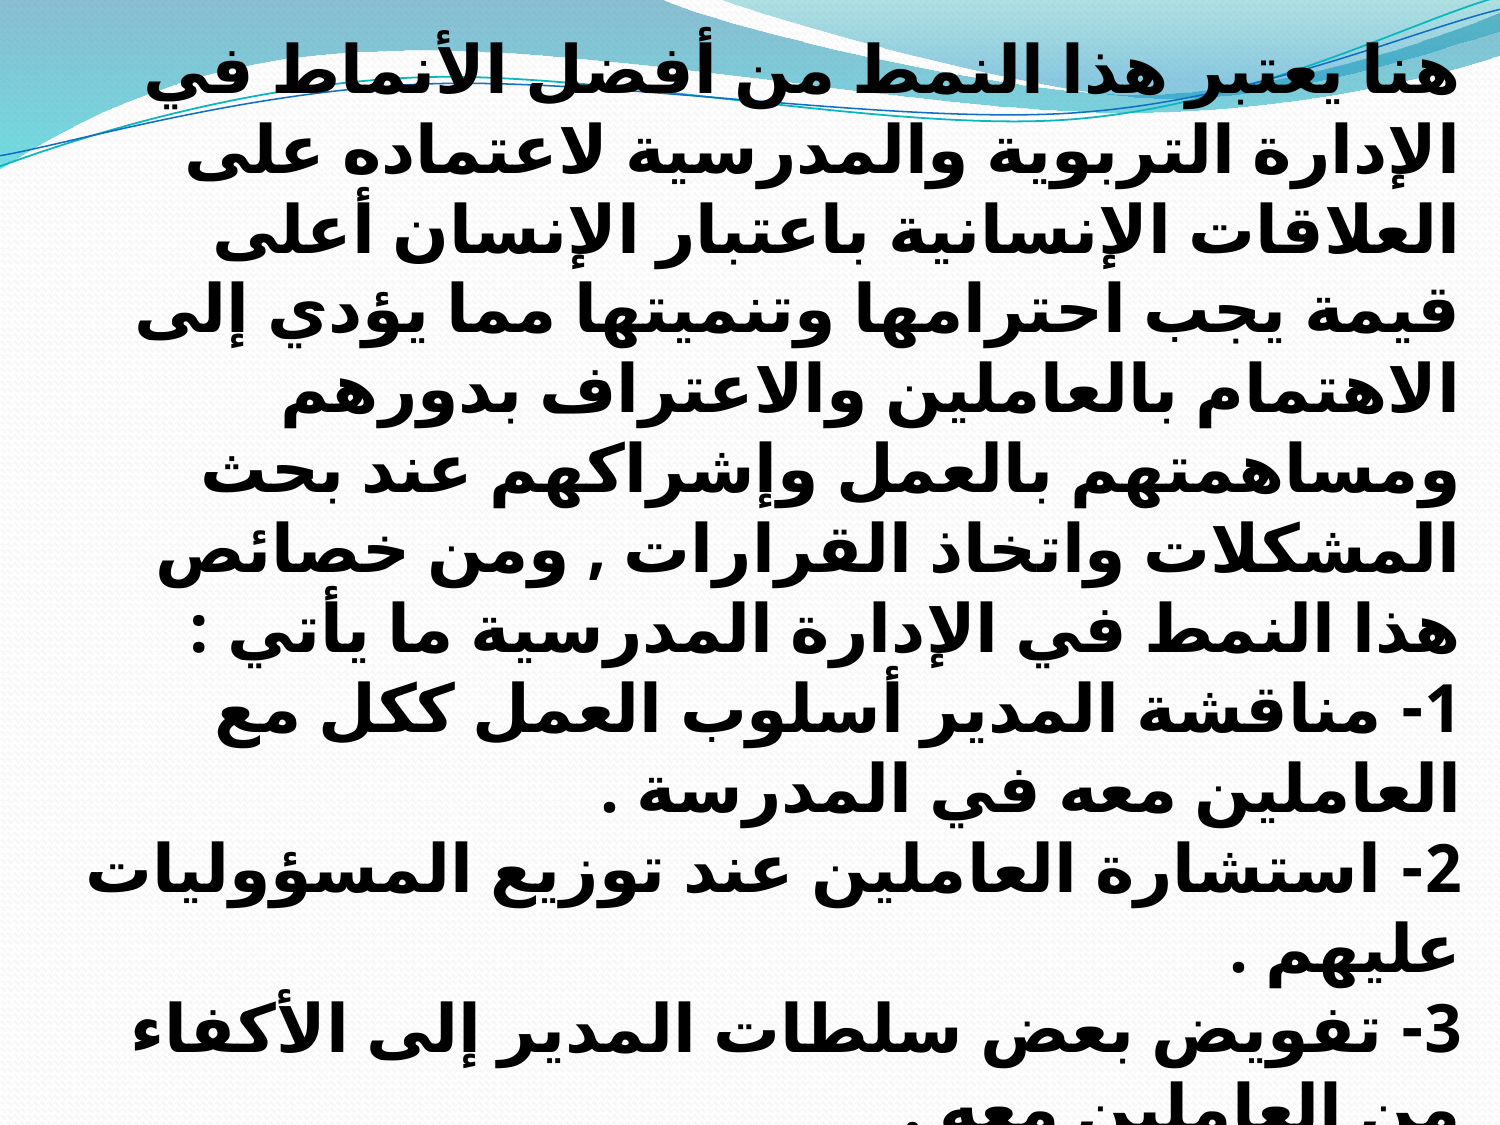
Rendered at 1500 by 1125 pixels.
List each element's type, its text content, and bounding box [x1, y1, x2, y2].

text_box هنا يعتبر هذا النمط من أفضل الأنماط في الإدارة التربوية والمدرسية لاعتماده على العلاقات الإنسانية باعتبار الإنسان أعلى قيمة يجب احترامها وتنميتها مما يؤدي إلى الاهتمام بالعاملين والاعتراف بدورهم ومساهمتهم بالعمل وإشراكهم عند بحث المشكلات واتخاذ القرارات , ومن خصائص هذا النمط في الإدارة المدرسية ما يأتي : 1- مناقشة المدير أسلوب العمل ككل مع العاملين معه في المدرسة . 2- استشارة العاملين عند توزيع المسؤوليات عليهم . 3- تفويض بعض سلطات المدير إلى الأكفاء من العاملين معه . 4- مشاركة بعض المعلمين ومشاورتهم عند اتخاذ القرارات . [29, 19, 1477, 1125]
